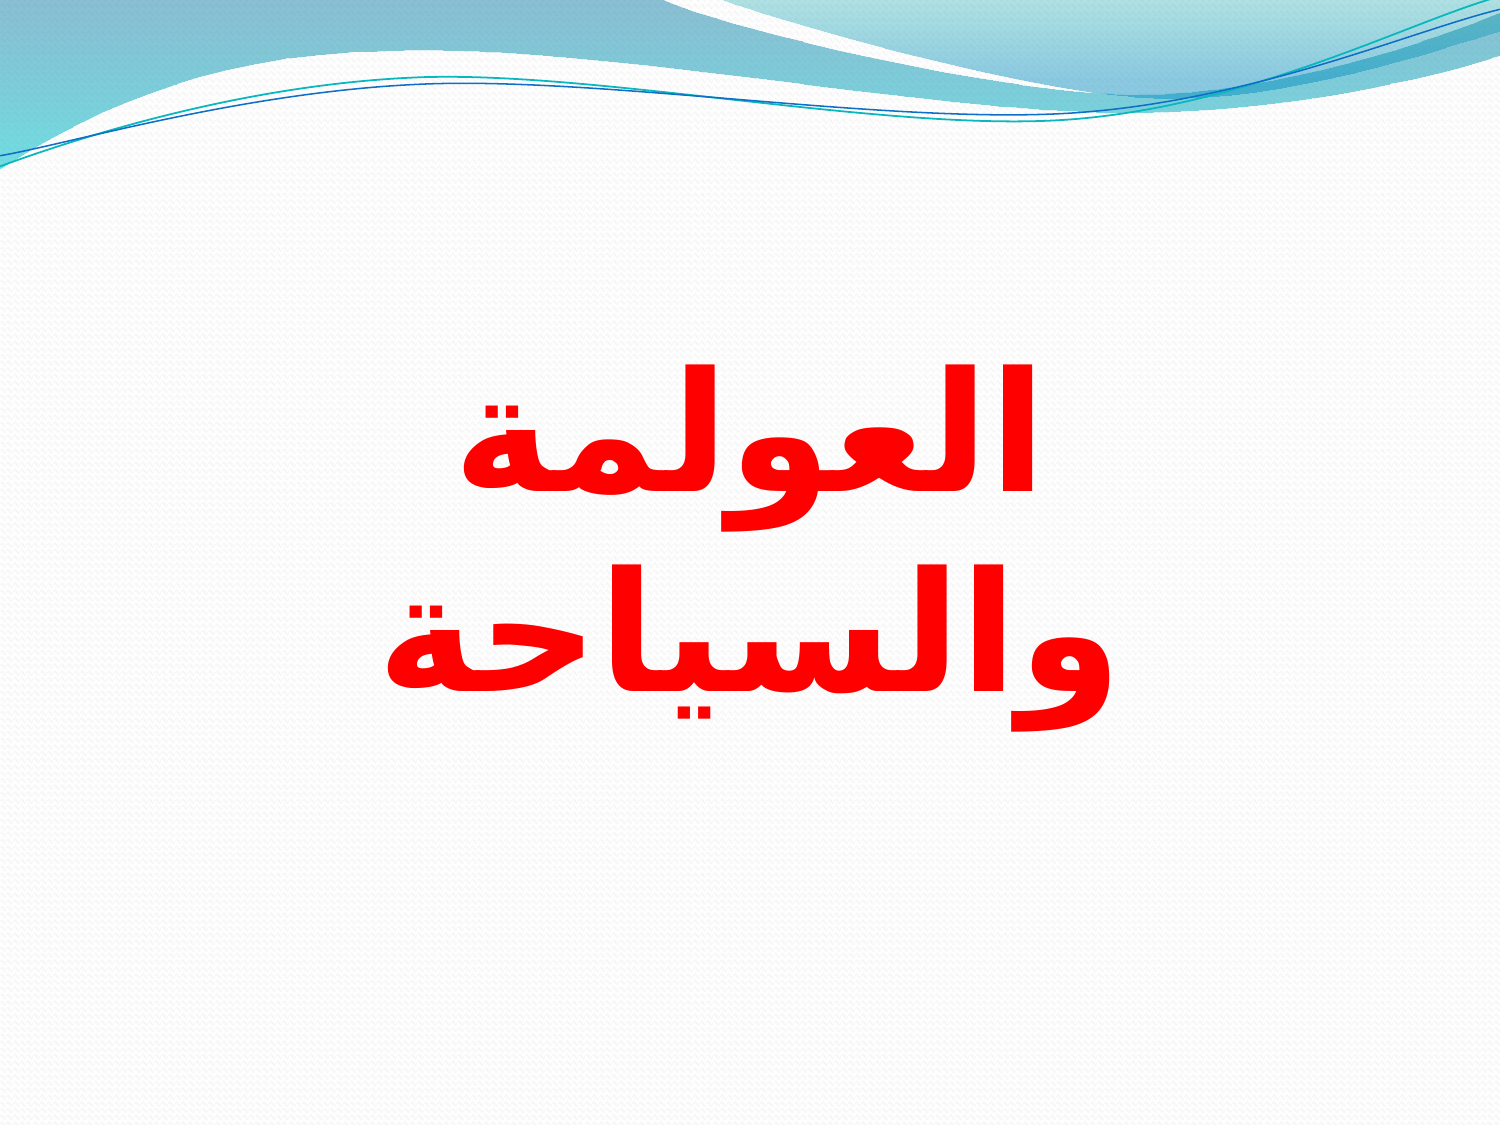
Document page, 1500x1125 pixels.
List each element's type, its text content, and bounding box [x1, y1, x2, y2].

list العولمة والسياحة [75, 317, 1425, 1038]
